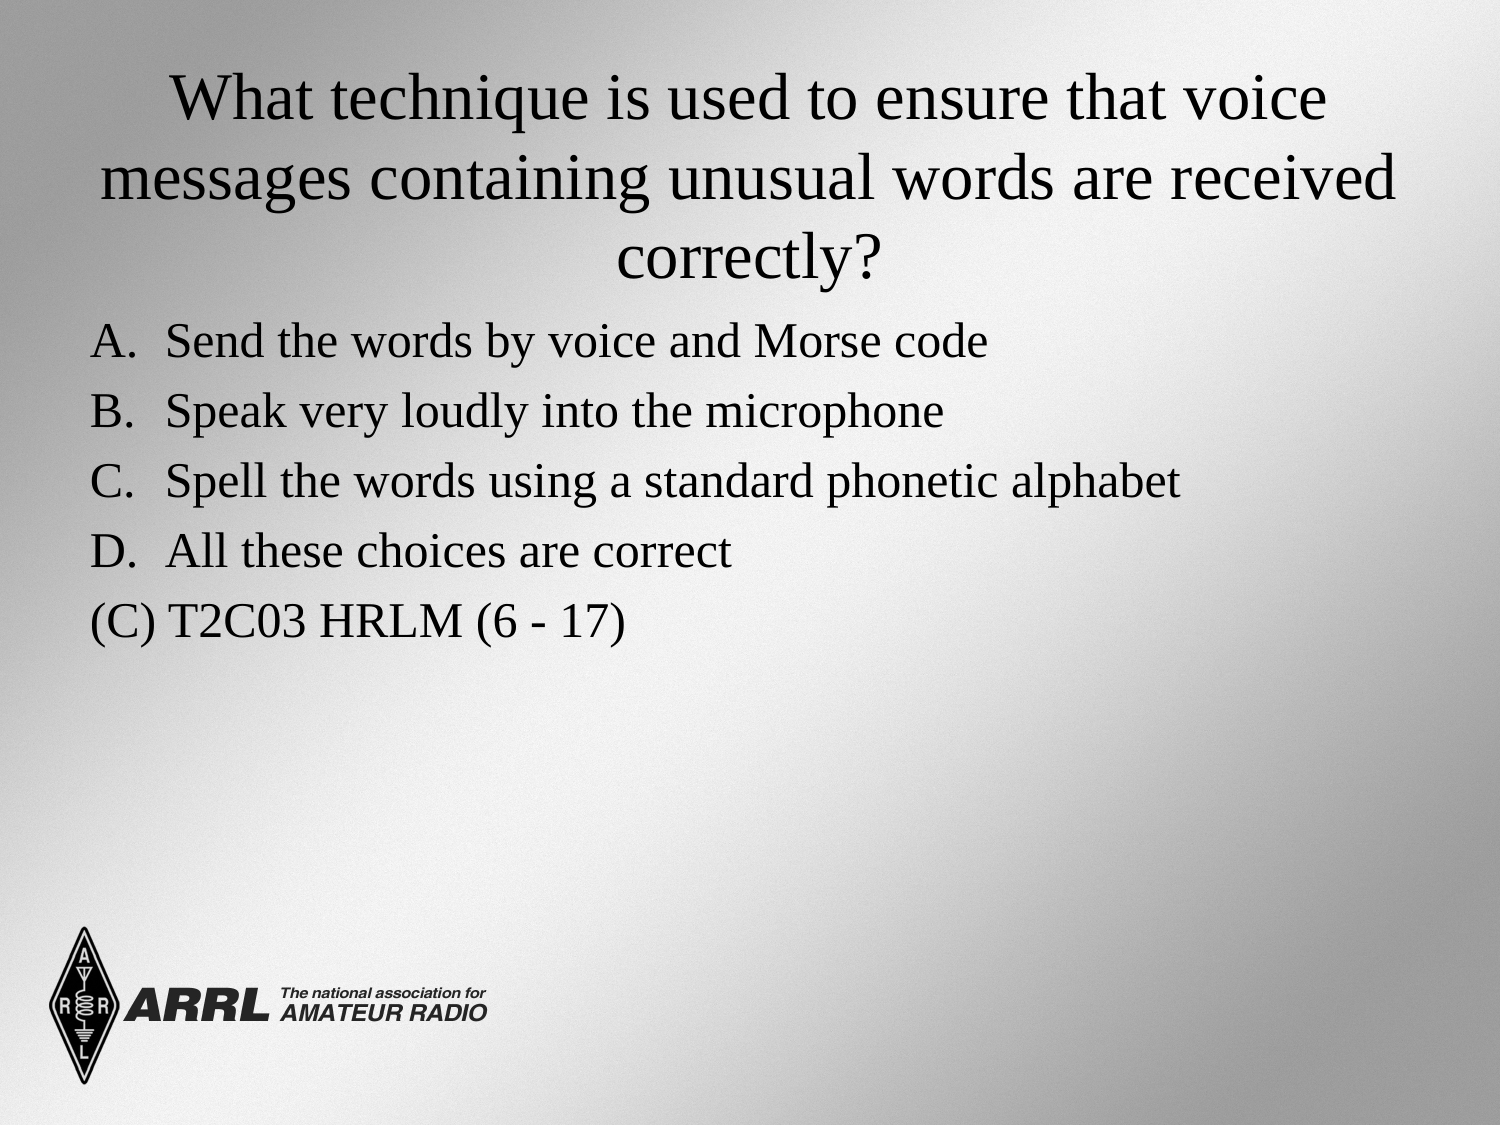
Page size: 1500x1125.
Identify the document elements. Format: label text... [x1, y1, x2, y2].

list Send the words by voice and Morse code Speak very loudly into the microphone Spell the words using a standard phonetic alphabet All these choices are correct (C) T2C03 HRLM (6 - 17) [75, 299, 1425, 1005]
title What technique is used to ensure that voice messages containing unusual words are received correctly? [75, 45, 1425, 233]
picture [0, 0, 1500, 1125]
